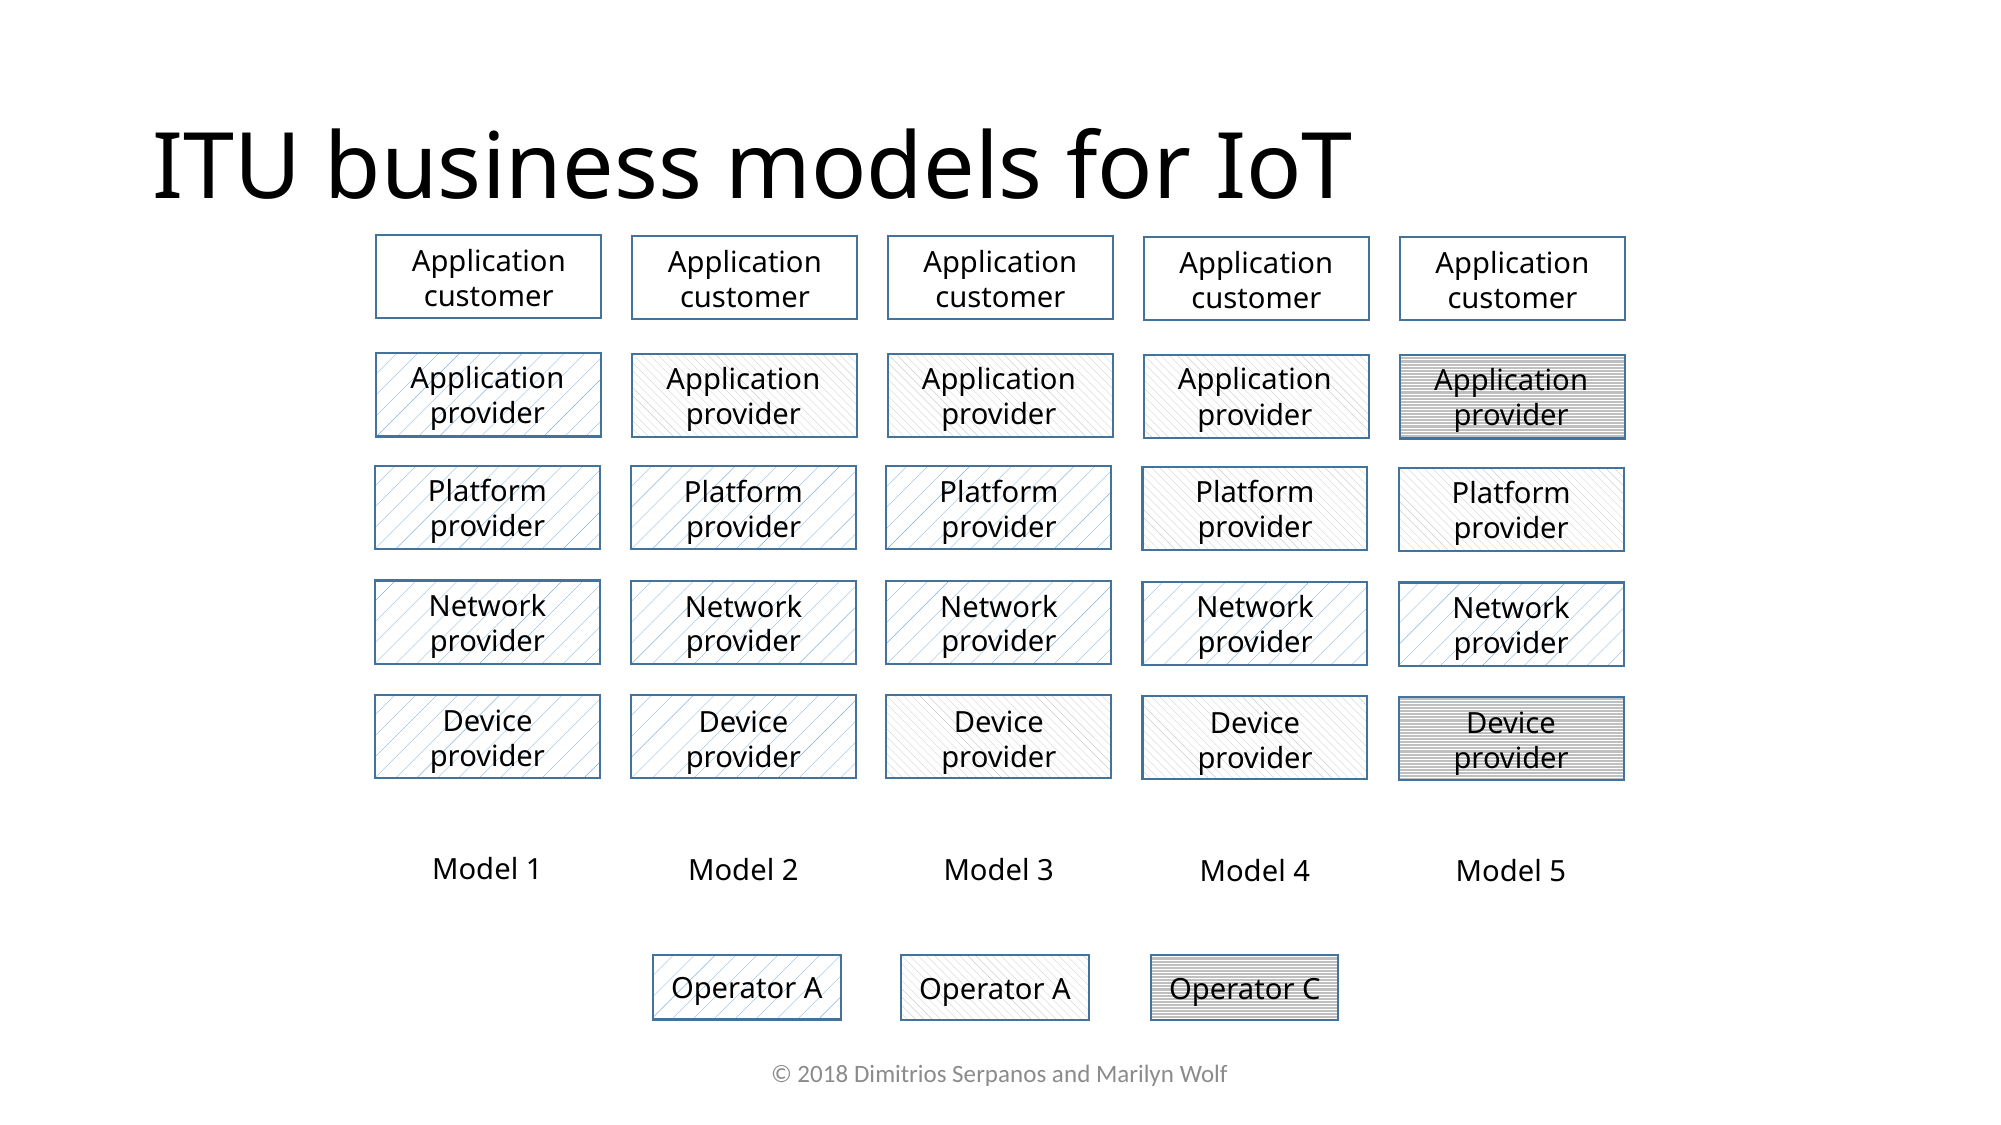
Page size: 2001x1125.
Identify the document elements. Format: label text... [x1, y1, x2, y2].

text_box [374, 235, 1625, 1021]
footer © 2018 Dimitrios Serpanos and Marilyn Wolf [662, 1042, 1338, 1103]
title ITU business models for IoT [137, 59, 1863, 278]
